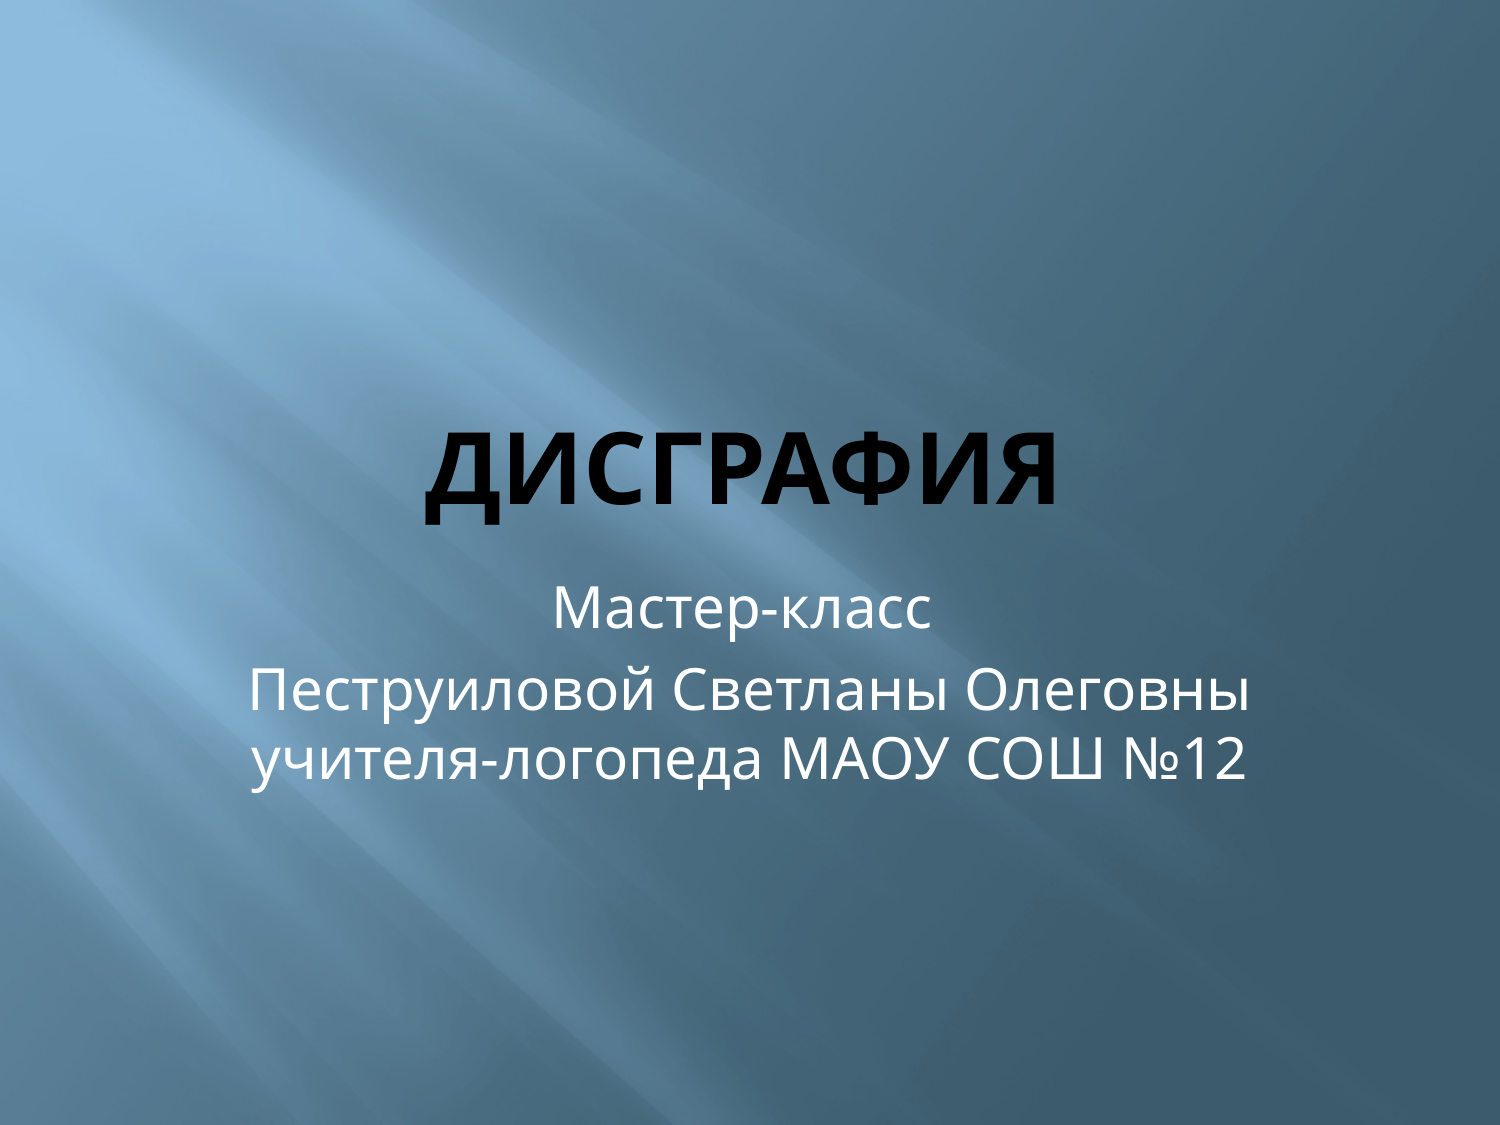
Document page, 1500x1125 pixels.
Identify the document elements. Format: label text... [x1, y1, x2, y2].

picture [0, 0, 1500, 1125]
subtitle Мастер-класс Пеструиловой Светланы Олеговны учителя-логопеда МАОУ СОШ №12 [225, 562, 1275, 925]
title Дисграфия [69, 224, 1420, 525]
